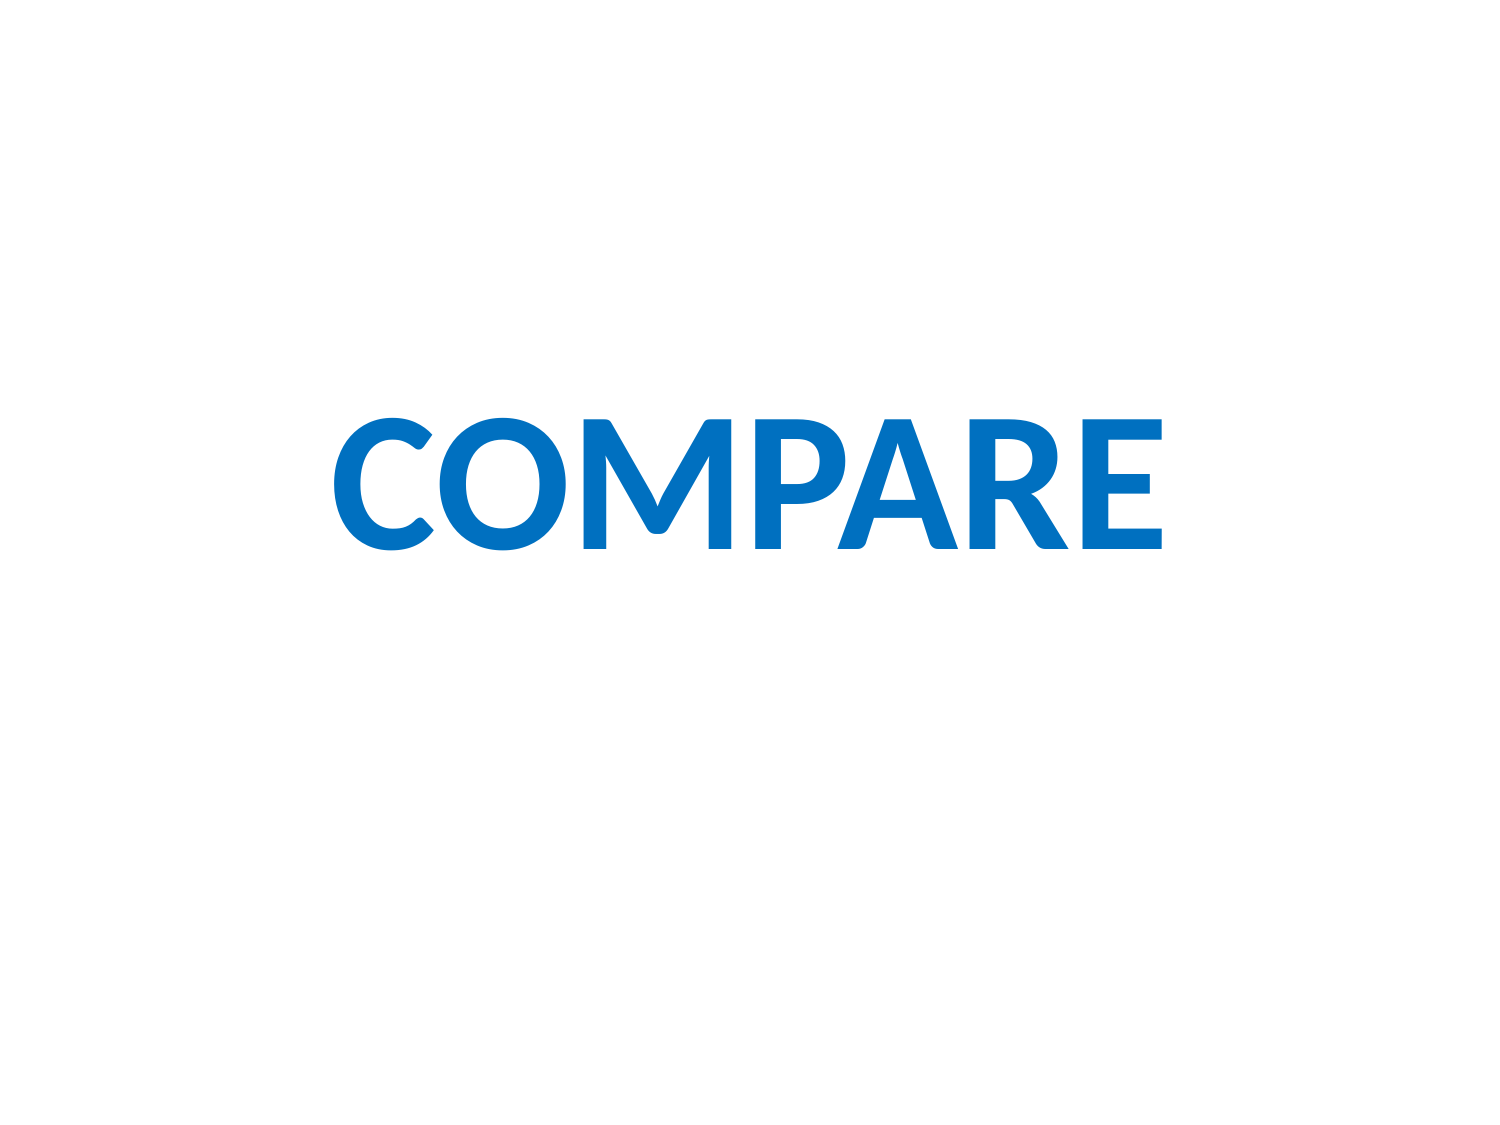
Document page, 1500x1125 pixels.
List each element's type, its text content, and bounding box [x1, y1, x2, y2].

title COMPARE [112, 349, 1388, 591]
